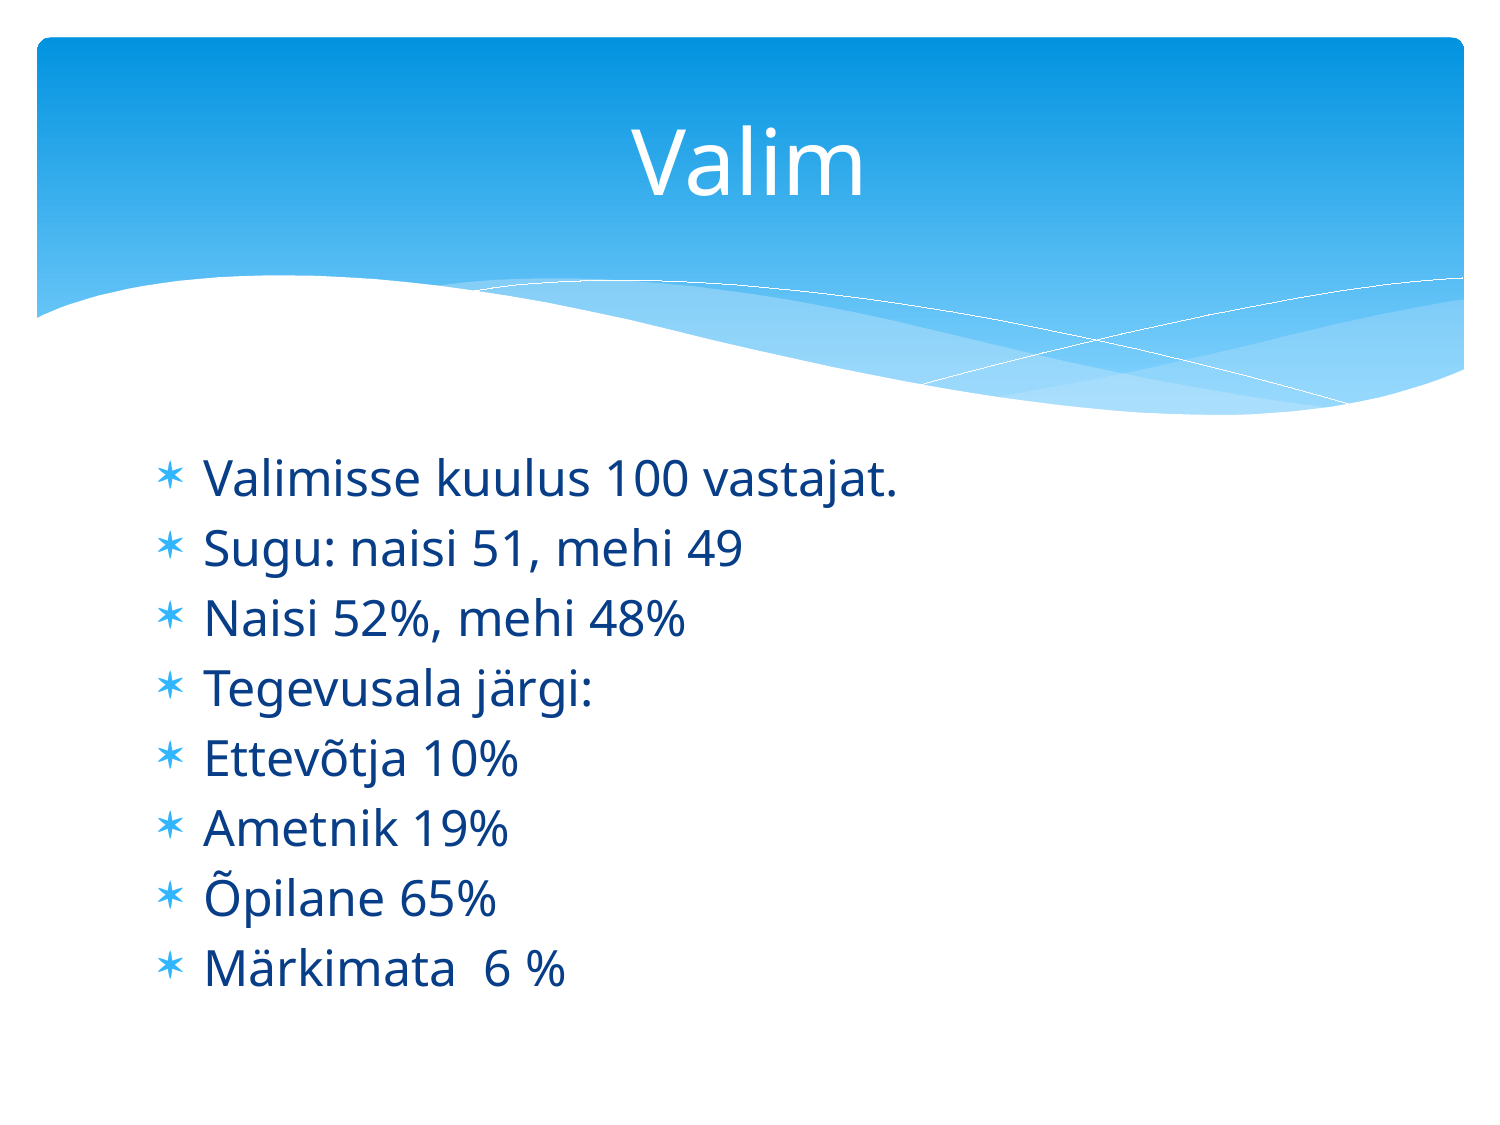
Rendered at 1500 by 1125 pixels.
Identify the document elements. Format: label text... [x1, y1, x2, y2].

title Valim [75, 55, 1425, 261]
list Valimisse kuulus 100 vastajat. Sugu: naisi 51, mehi 49 Naisi 52%, mehi 48% Tegevusala järgi: Ettevõtja 10% Ametnik 19% Õpilane 65% Märkimata 6 % [143, 438, 1359, 1005]
